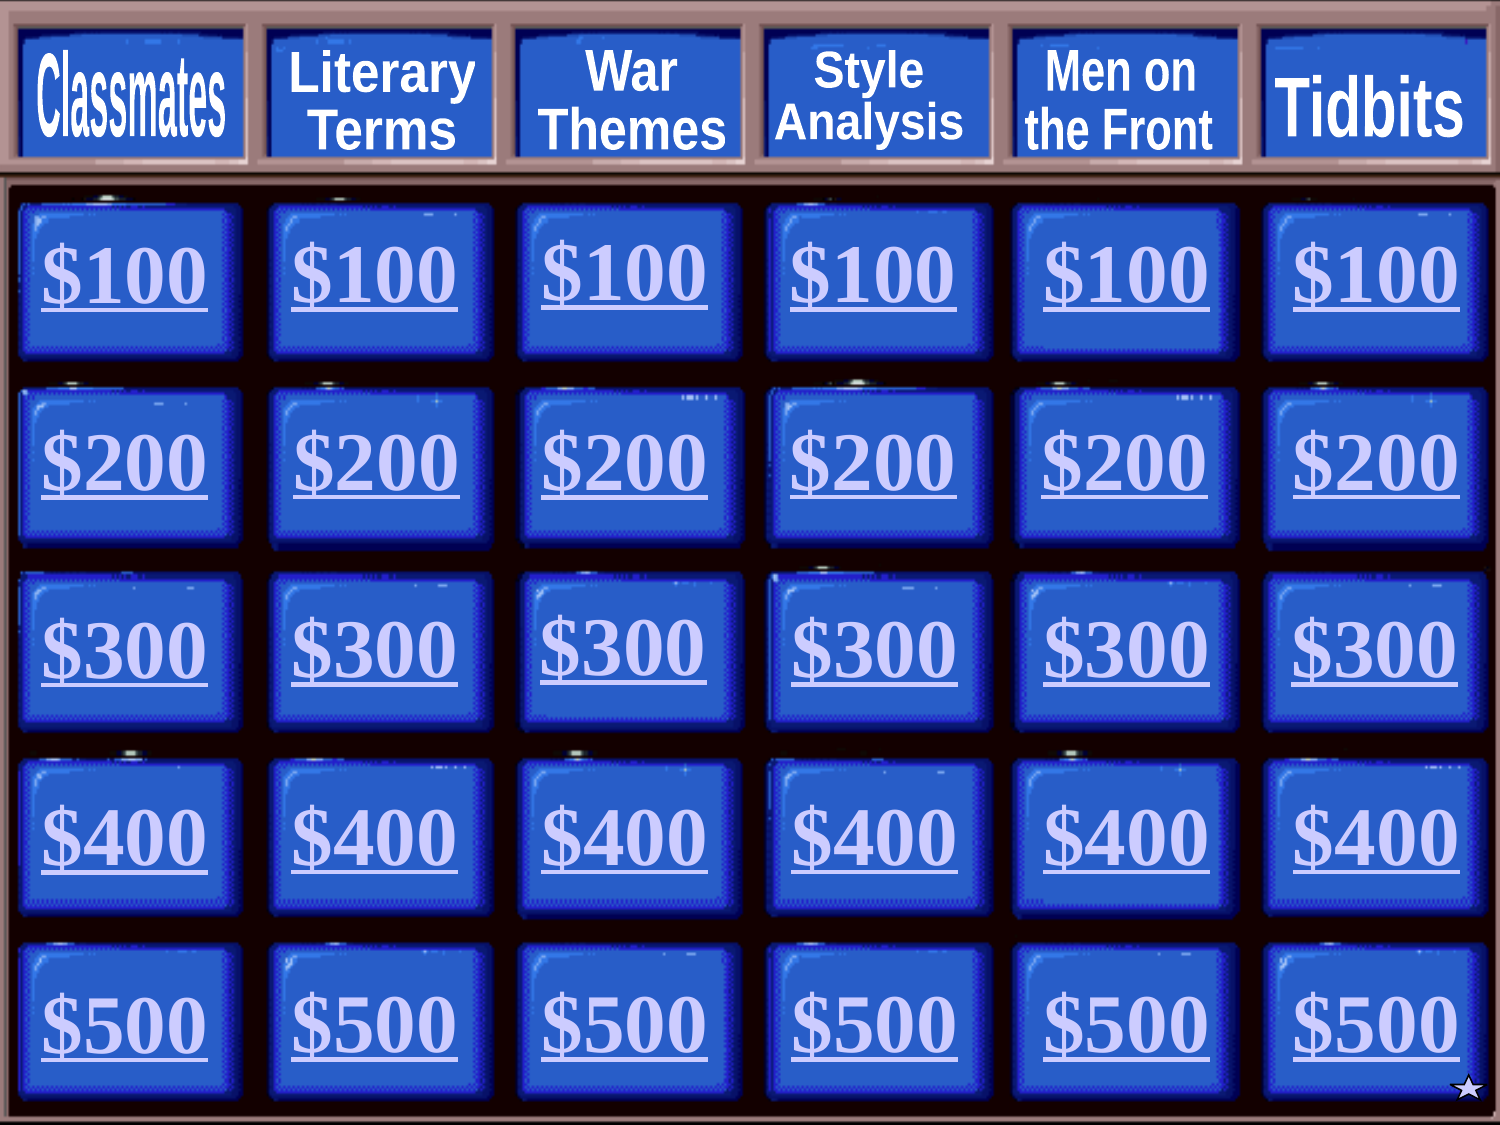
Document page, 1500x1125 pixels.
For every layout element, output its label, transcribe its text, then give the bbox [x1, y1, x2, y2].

text_box $500 [526, 962, 724, 1077]
text_box $400 [1028, 774, 1225, 890]
text_box $200 [26, 399, 224, 515]
text_box $400 [776, 774, 974, 890]
text_box $500 [26, 962, 224, 1078]
text_box $400 [526, 774, 724, 890]
picture [0, 0, 1500, 1125]
text_box $400 [276, 774, 474, 890]
text_box $100 [26, 212, 224, 328]
text_box $200 [1026, 399, 1224, 515]
text_box $200 [1278, 399, 1475, 515]
text_box $300 [776, 587, 974, 702]
text_box $100 [276, 212, 474, 327]
text_box $400 [26, 774, 224, 890]
text_box $100 [774, 212, 972, 327]
text_box $500 [1278, 962, 1475, 1077]
text_box $100 [1028, 212, 1225, 327]
text_box $200 [526, 399, 724, 515]
text_box $300 [26, 587, 224, 703]
text_box $200 [774, 399, 972, 515]
text_box $500 [276, 962, 474, 1077]
text_box $400 [1278, 774, 1475, 890]
text_box $300 [1276, 587, 1474, 702]
text_box $500 [1028, 962, 1225, 1077]
text_box $300 [1028, 587, 1225, 702]
text_box $100 [526, 209, 724, 325]
text_box $500 [776, 962, 974, 1077]
text_box $300 [525, 584, 722, 700]
text_box $200 [278, 399, 475, 515]
text_box [1449, 1074, 1488, 1100]
text_box $300 [276, 587, 474, 702]
text_box $100 [1278, 212, 1475, 327]
